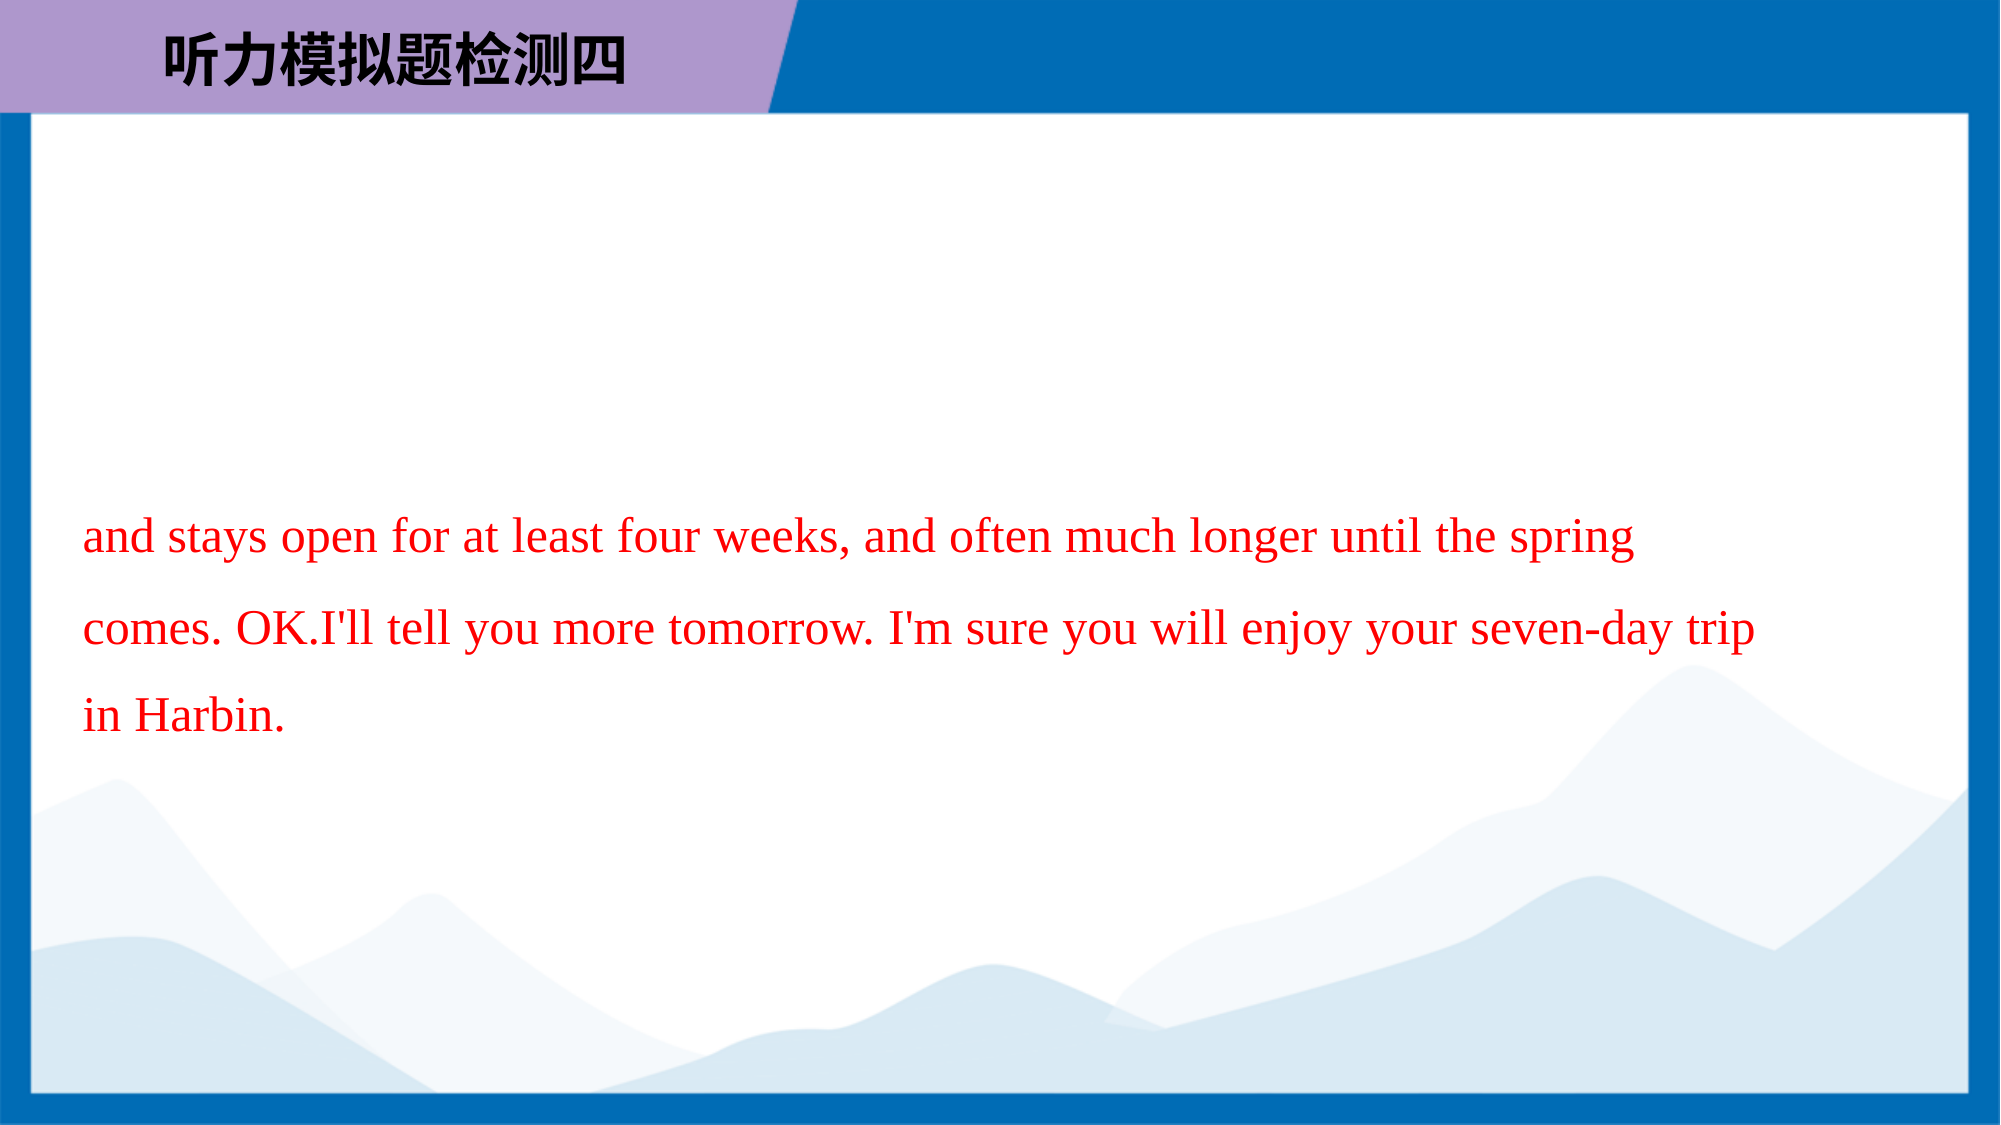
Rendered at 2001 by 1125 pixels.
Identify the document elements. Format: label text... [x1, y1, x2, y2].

picture [0, 0, 2000, 1125]
text_box and stays open for at least four weeks, and often much longer until the spring comes. OK.I'll tell you more tomorrow. I'm sure you will enjoy your seven-day trip in Harbin. [82, 471, 1917, 733]
